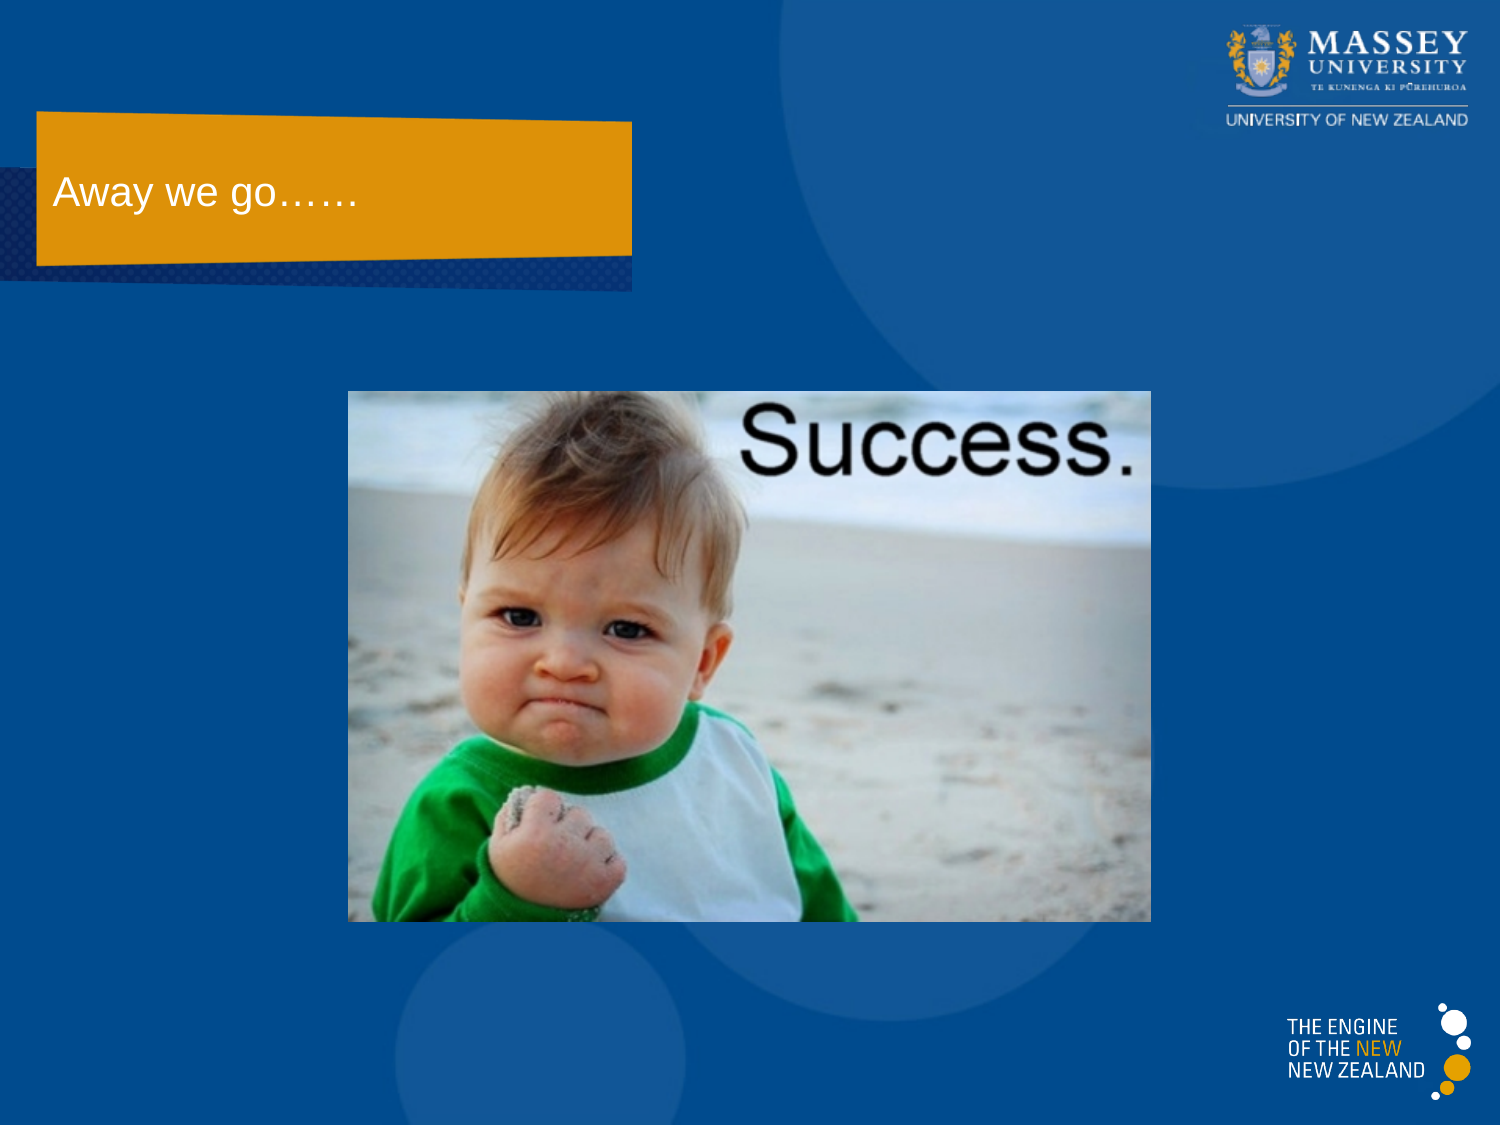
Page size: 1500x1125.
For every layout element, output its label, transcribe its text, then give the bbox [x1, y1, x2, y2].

picture [0, 0, 1500, 1125]
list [348, 390, 1152, 922]
title Away we go…… [37, 125, 613, 255]
